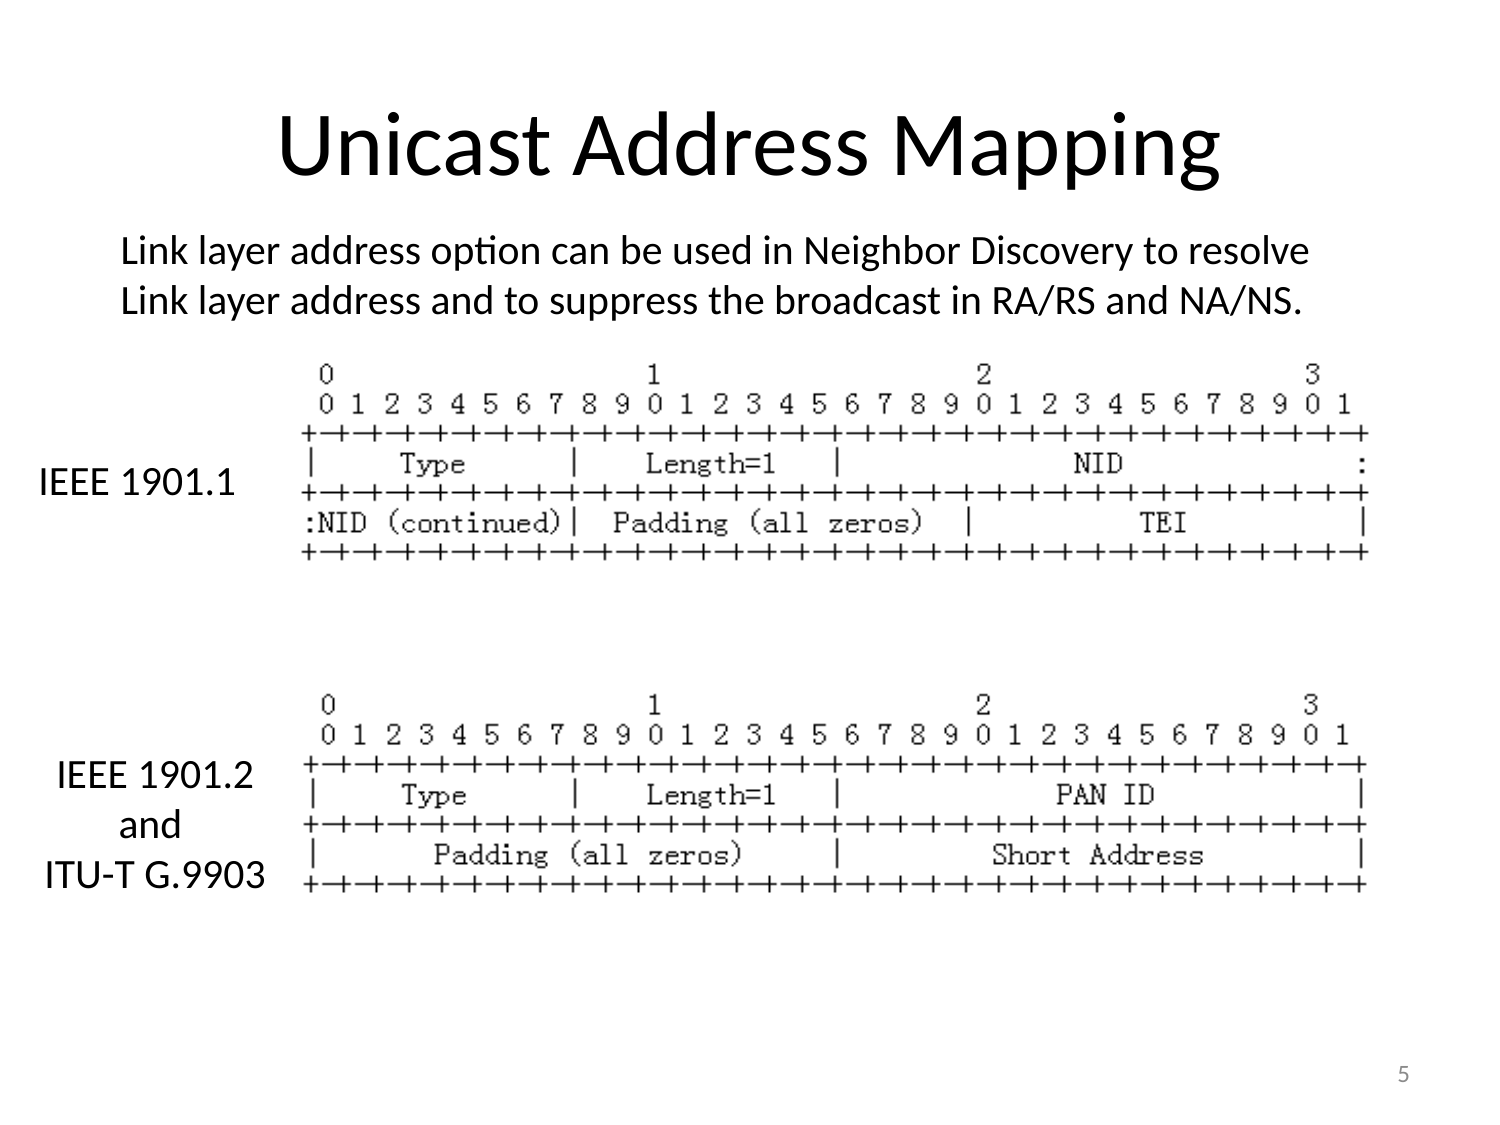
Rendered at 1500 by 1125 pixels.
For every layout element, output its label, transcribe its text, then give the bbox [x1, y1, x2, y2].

text_box IEEE 1901.1 [23, 446, 252, 511]
slide_number 5 [1074, 1042, 1425, 1103]
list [289, 352, 1377, 581]
picture [289, 687, 1377, 906]
text_box Link layer address option can be used in Neighbor Discovery to resolve Link layer address and to suppress the broadcast in RA/RS and NA/NS. [105, 215, 1400, 330]
title Unicast Address Mapping [75, 45, 1425, 233]
text_box IEEE 1901.2 and ITU-T G.9903 [20, 739, 284, 904]
